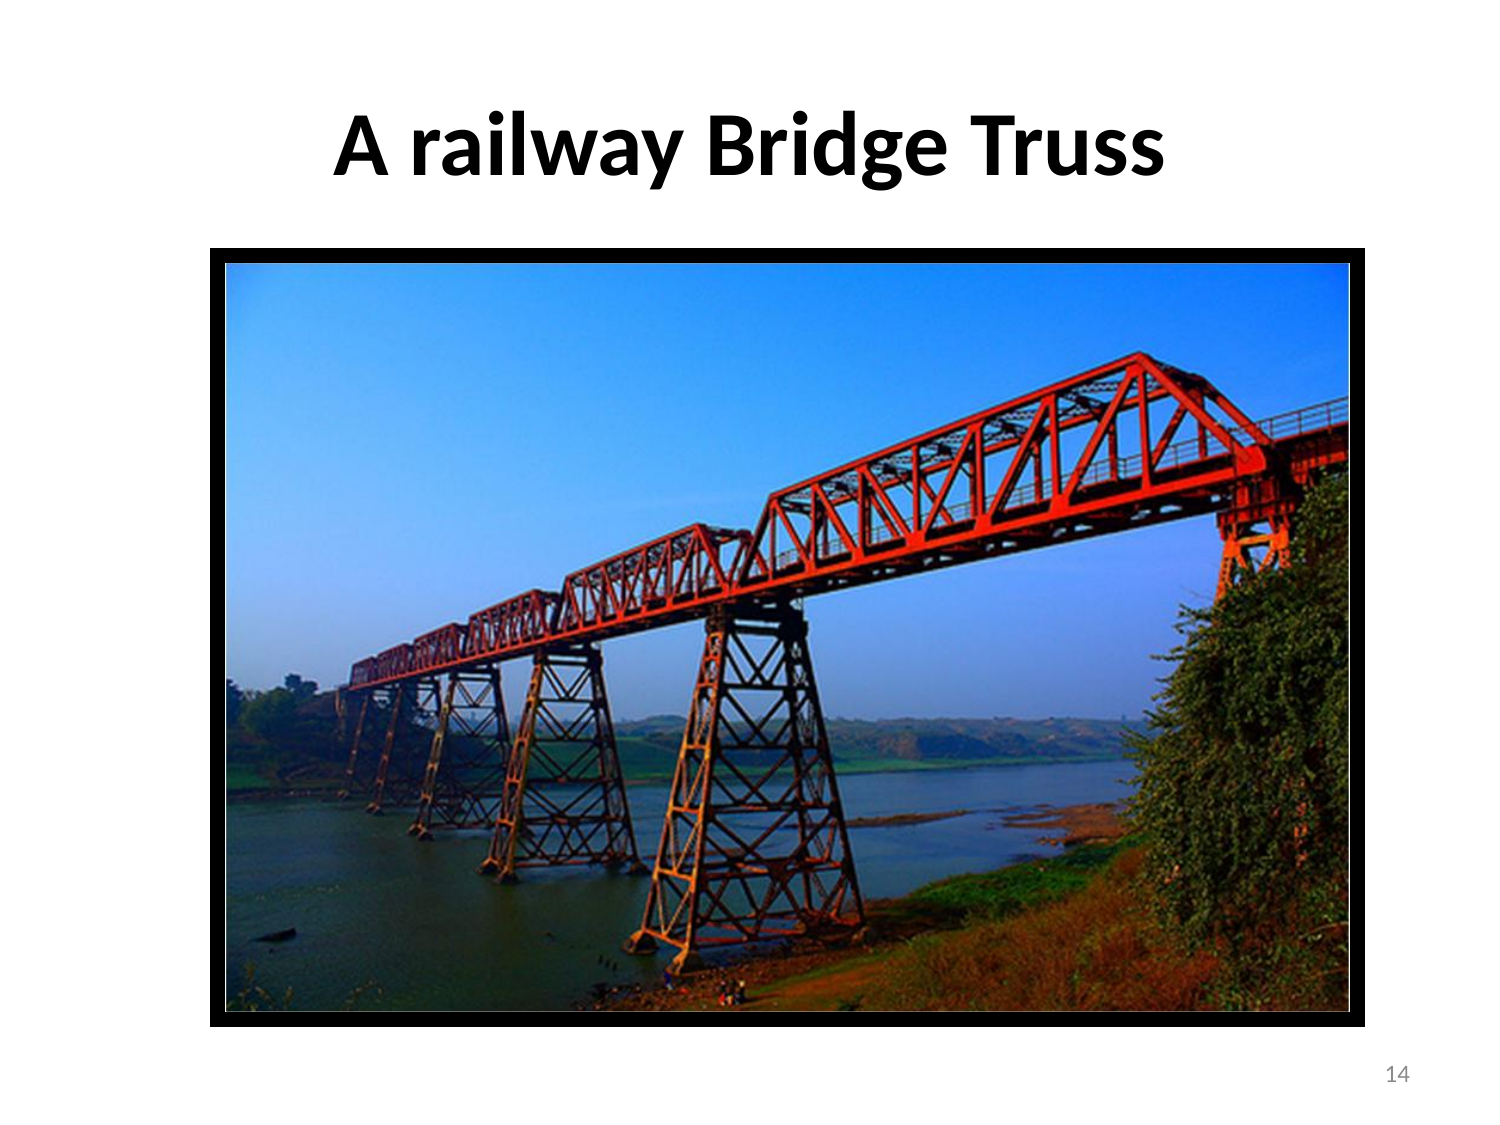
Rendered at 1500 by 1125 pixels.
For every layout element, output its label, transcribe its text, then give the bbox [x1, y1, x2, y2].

title A railway Bridge Truss [75, 45, 1425, 233]
picture [224, 262, 1351, 1013]
slide_number 14 [1074, 1042, 1425, 1103]
